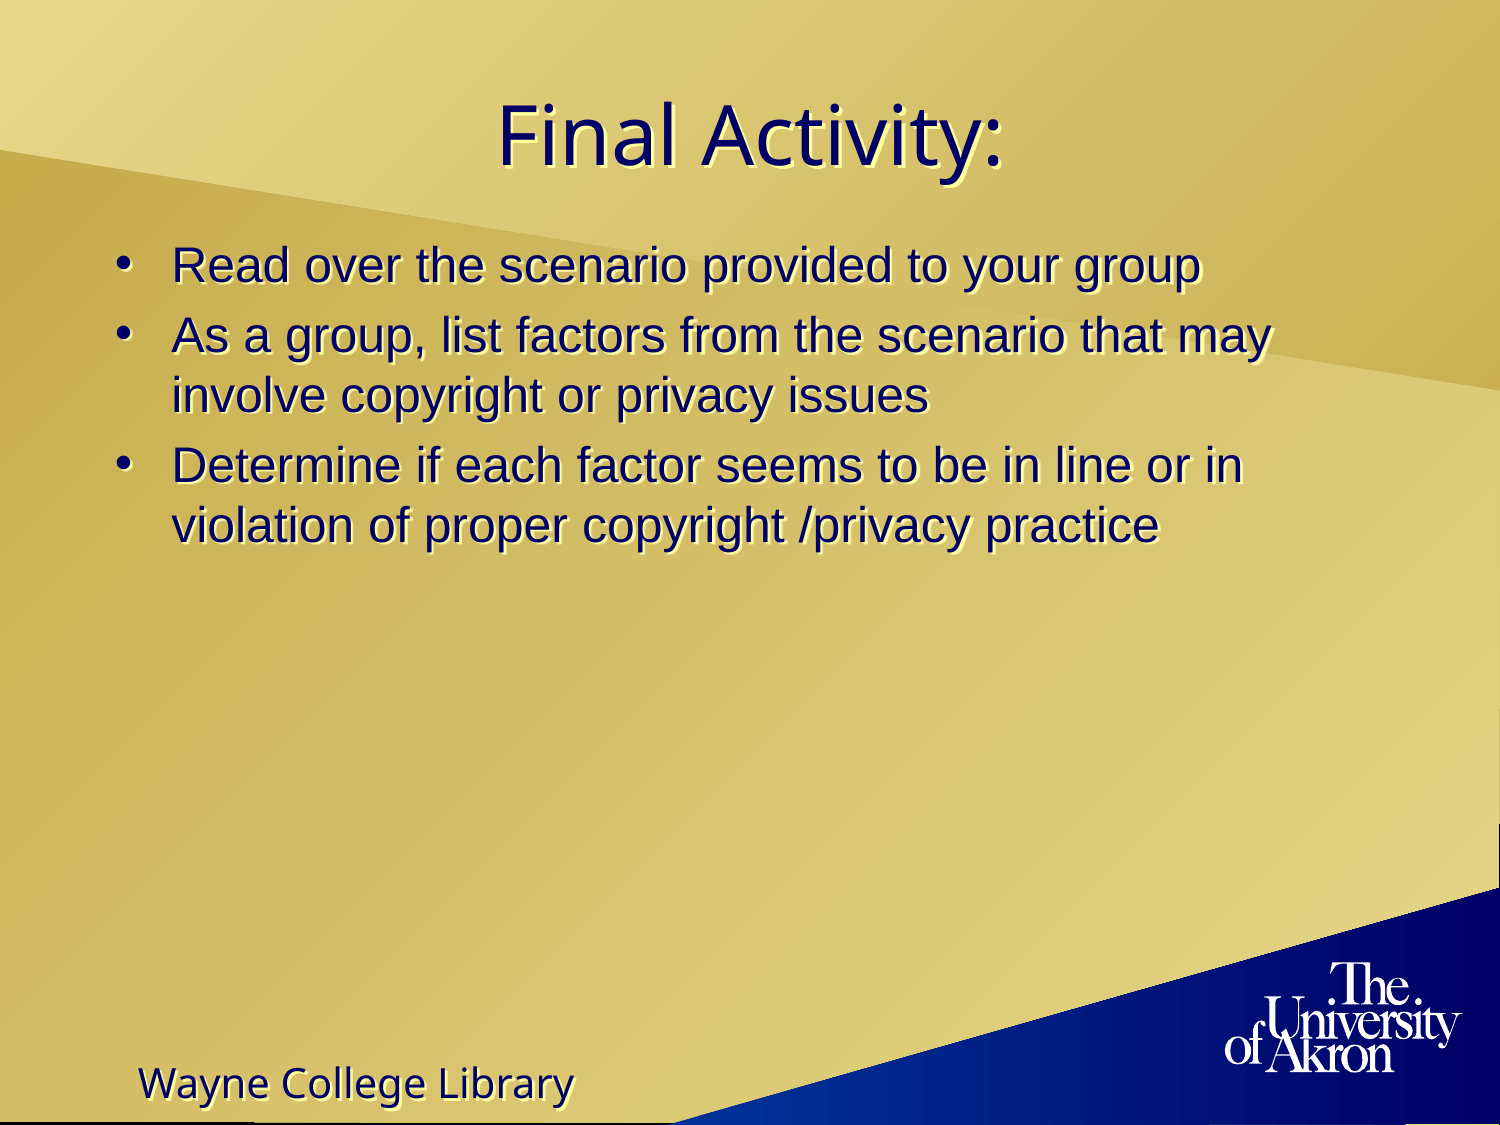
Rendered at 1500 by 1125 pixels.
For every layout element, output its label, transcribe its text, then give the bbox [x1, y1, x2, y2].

list Read over the scenario provided to your group As a group, list factors from the scenario that may involve copyright or privacy issues Determine if each factor seems to be in line or in violation of proper copyright /privacy practice [99, 224, 1438, 838]
text_box Wayne College Library [0, 1049, 713, 1125]
title Final Activity: [0, 74, 1500, 213]
